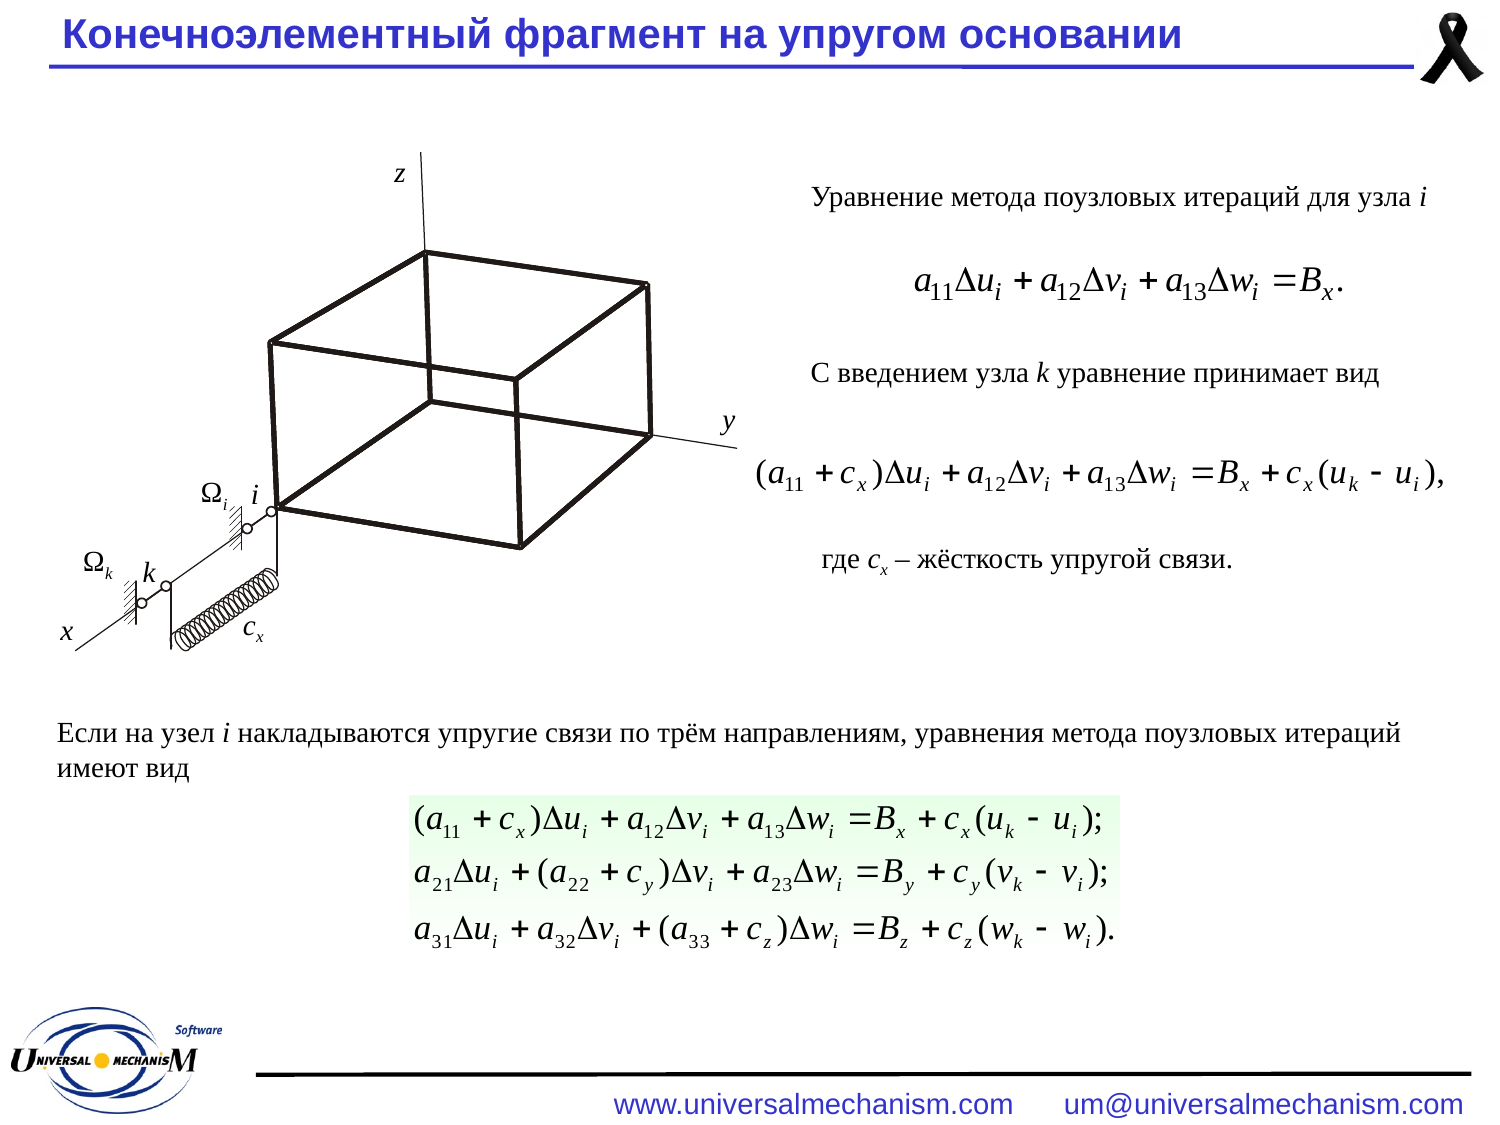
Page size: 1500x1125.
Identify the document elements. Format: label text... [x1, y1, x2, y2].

text_box где cx – жёсткость упругой связи. [806, 531, 1250, 587]
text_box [41, 145, 754, 654]
text_box Конечноэлементный фрагмент на упругом основании [47, 0, 1461, 68]
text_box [908, 257, 1348, 307]
picture [1414, 10, 1489, 86]
text_box С введением узла k уравнение принимает вид [795, 346, 1440, 397]
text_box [759, 451, 1449, 500]
text_box Если на узел i накладываются упругие связи по трём направлениям, уравнения метода поузловых итераций имеют вид [42, 705, 1461, 791]
text_box Уравнение метода поузловых итераций для узла i [795, 170, 1461, 220]
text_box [409, 795, 1120, 955]
picture [11, 1007, 222, 1114]
